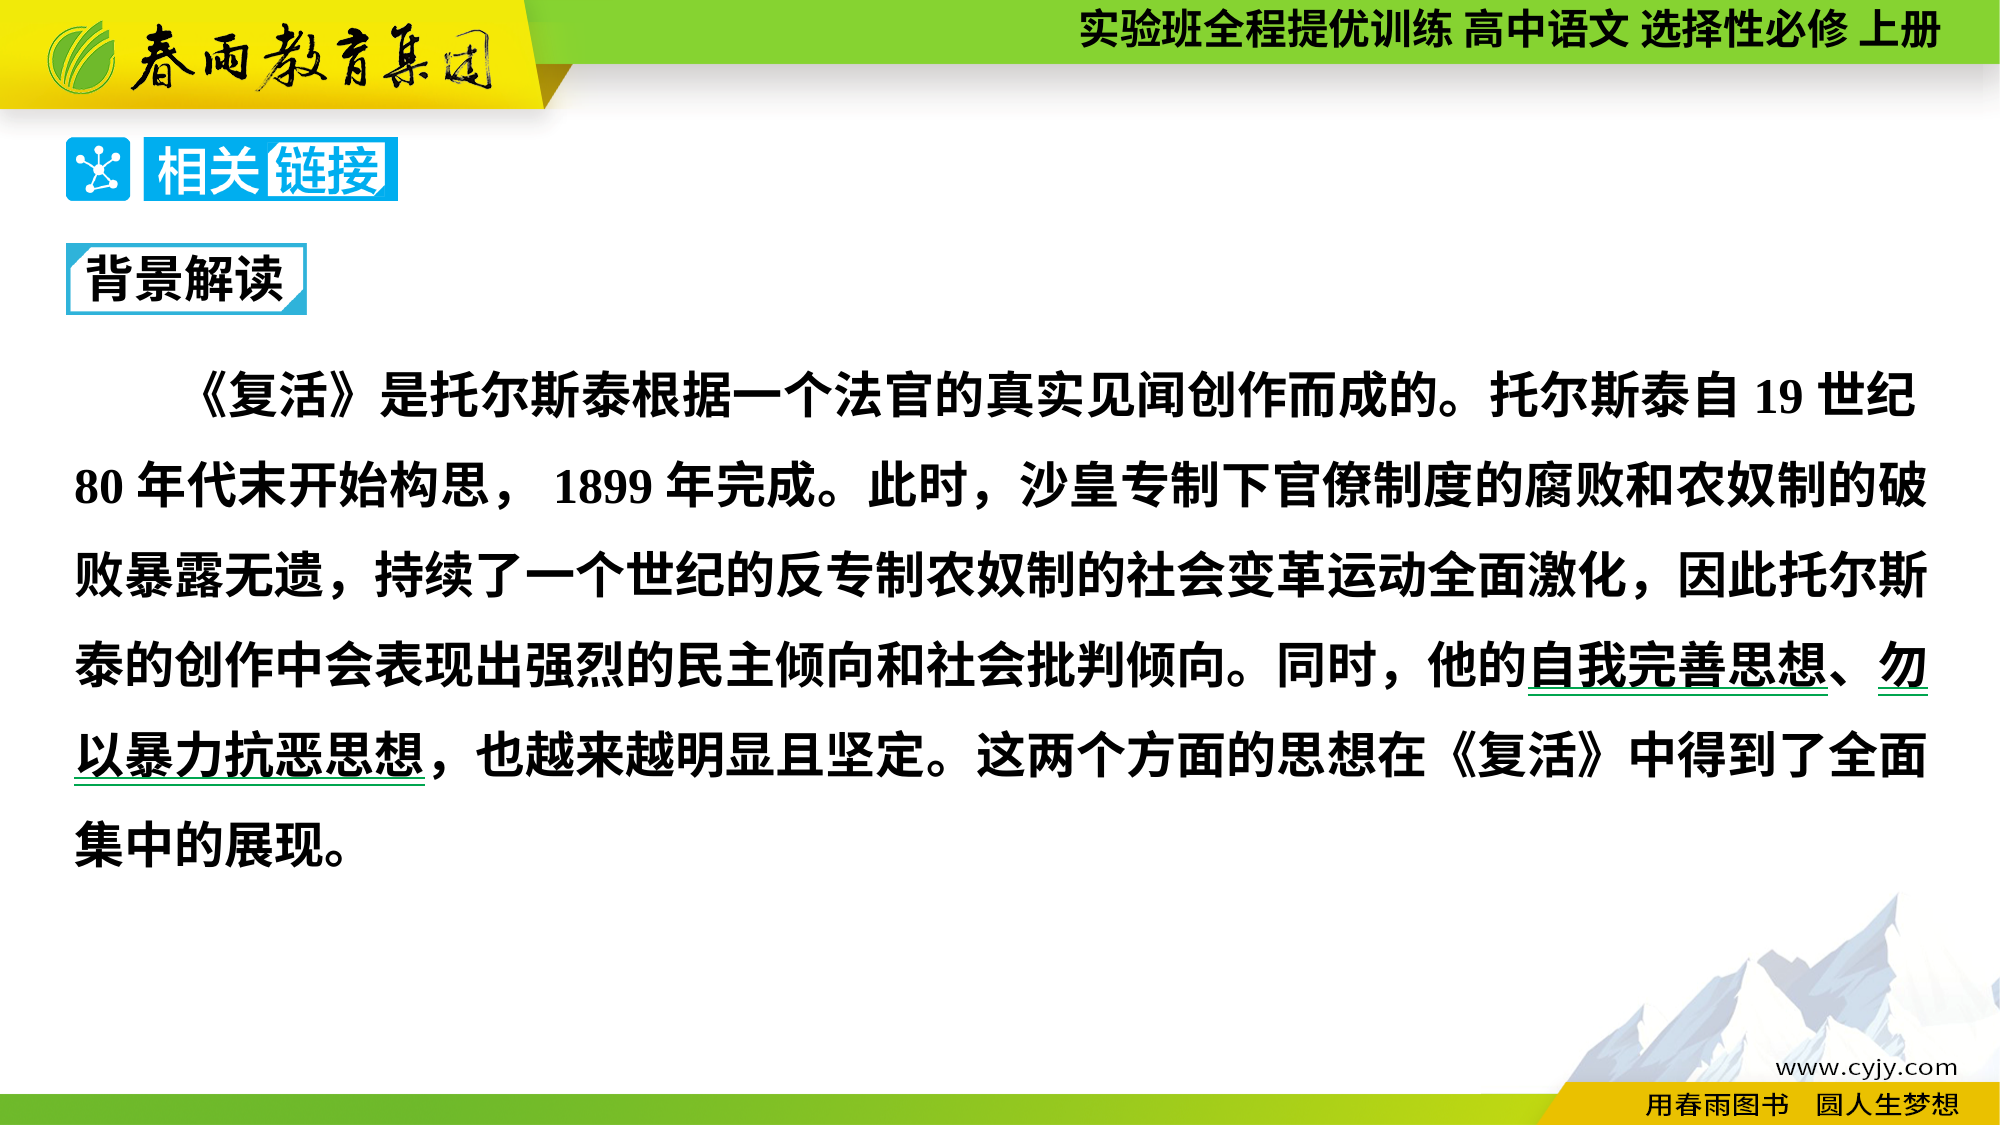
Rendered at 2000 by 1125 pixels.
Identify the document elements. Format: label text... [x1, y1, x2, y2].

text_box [66, 240, 307, 317]
picture [0, 0, 2000, 1125]
list 《复活》是托尔斯泰根据一个法官的真实见闻创作而成的。托尔斯泰自19世纪80年代末开始构思，1899年完成。此时，沙皇专制下官僚制度的腐败和农奴制的破败暴露无遗，持续了一个世纪的反专制农奴制的社会变革运动全面激化，因此托尔斯泰的创作中会表现出强烈的民主倾向和社会批判倾向。同时，他的自我完善思想、勿以暴力抗恶思想，也越来越明显且坚定。这两个方面的思想在《复活》中得到了全面集中的展现。 [59, 326, 1944, 876]
